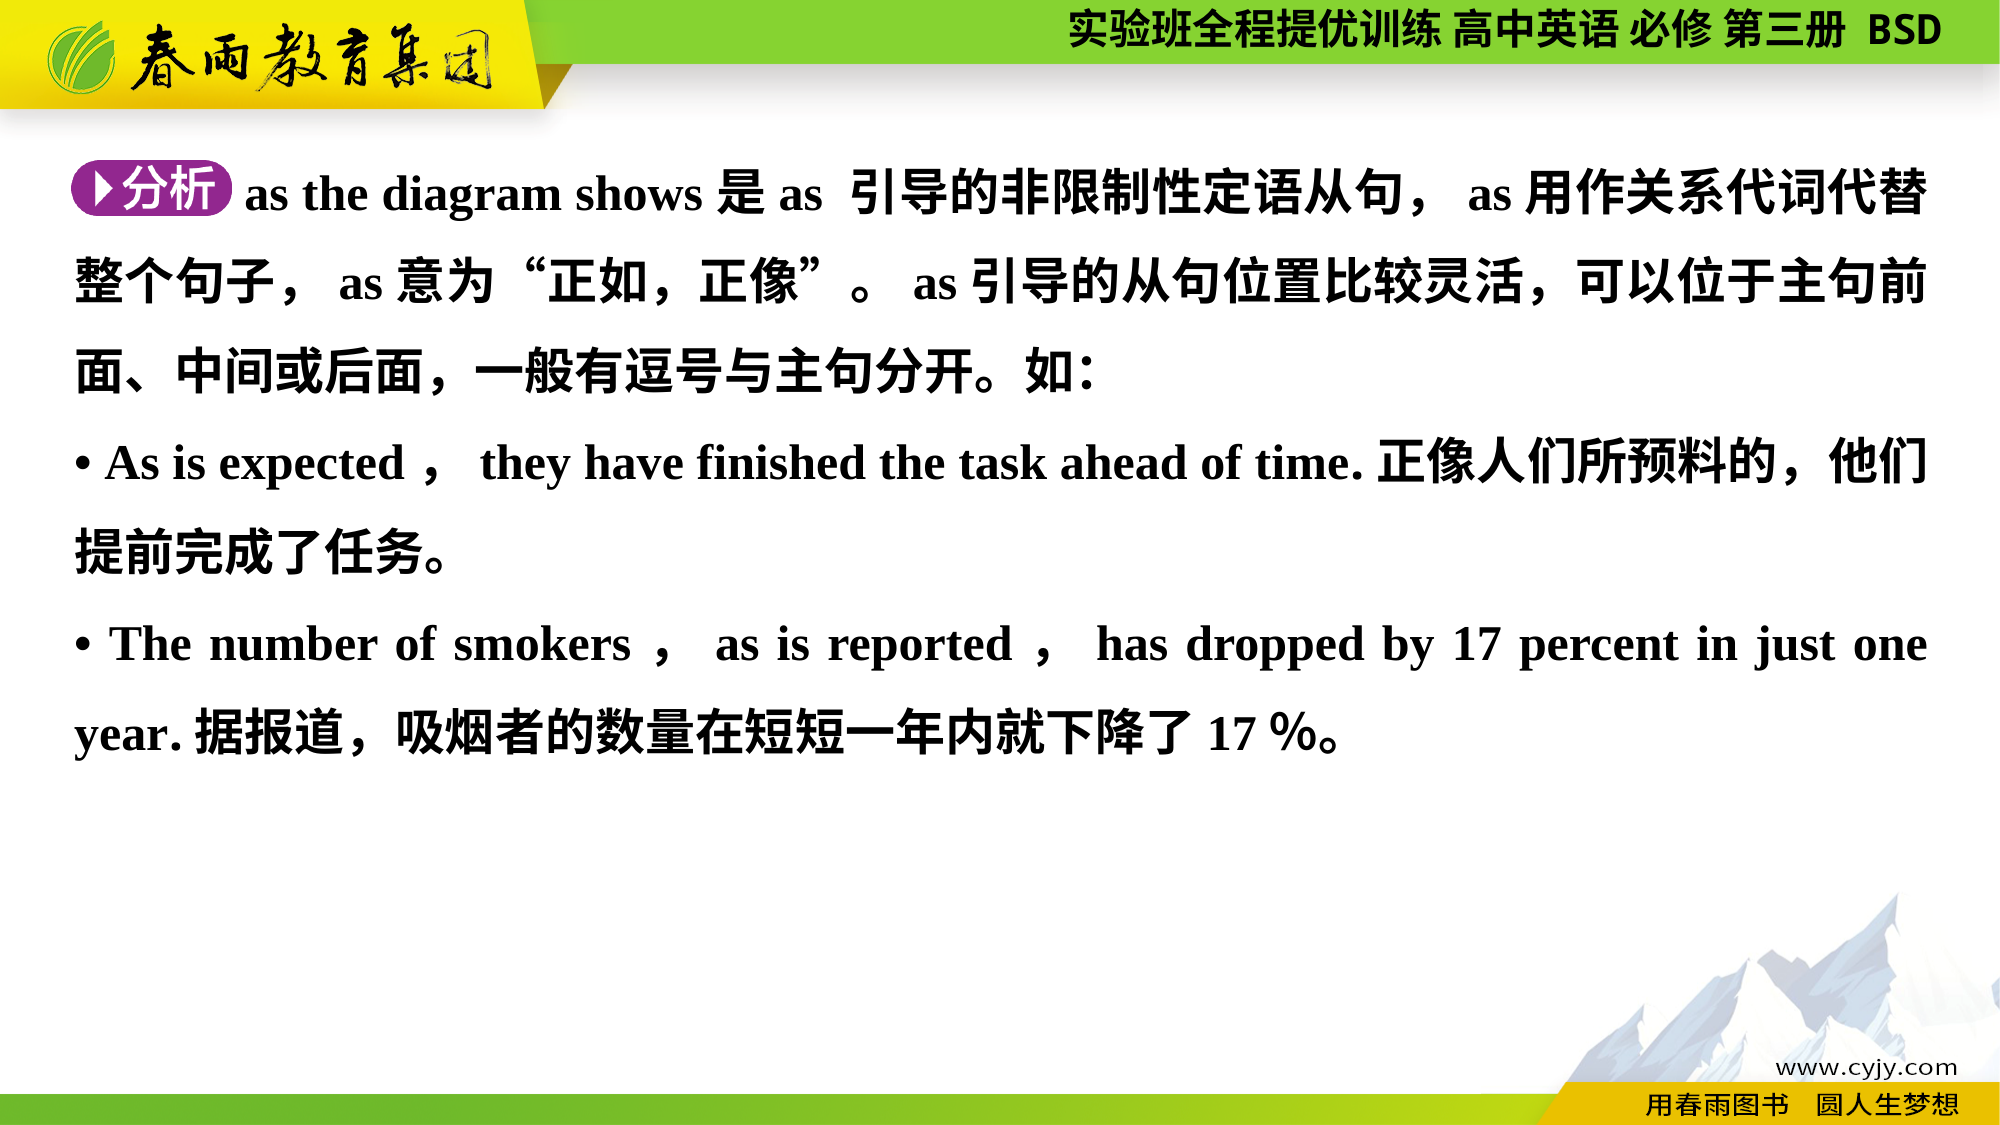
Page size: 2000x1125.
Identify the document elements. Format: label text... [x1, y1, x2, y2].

list as the diagram shows是as 引导的非限制性定语从句，as用作关系代词代替整个句子，as意为“正如，正像”。as引导的从句位置比较灵活，可以位于主句前面、中间或后面，一般有逗号与主句分开。如： • As is expected，they have finished the task ahead of time.正像人们所预料的，他们提前完成了任务。 • The number of smokers，as is reported，has dropped by 17 percent in just one year.据报道，吸烟者的数量在短短一年内就下降了17％。 [59, 122, 1944, 774]
picture [0, 0, 2000, 1125]
